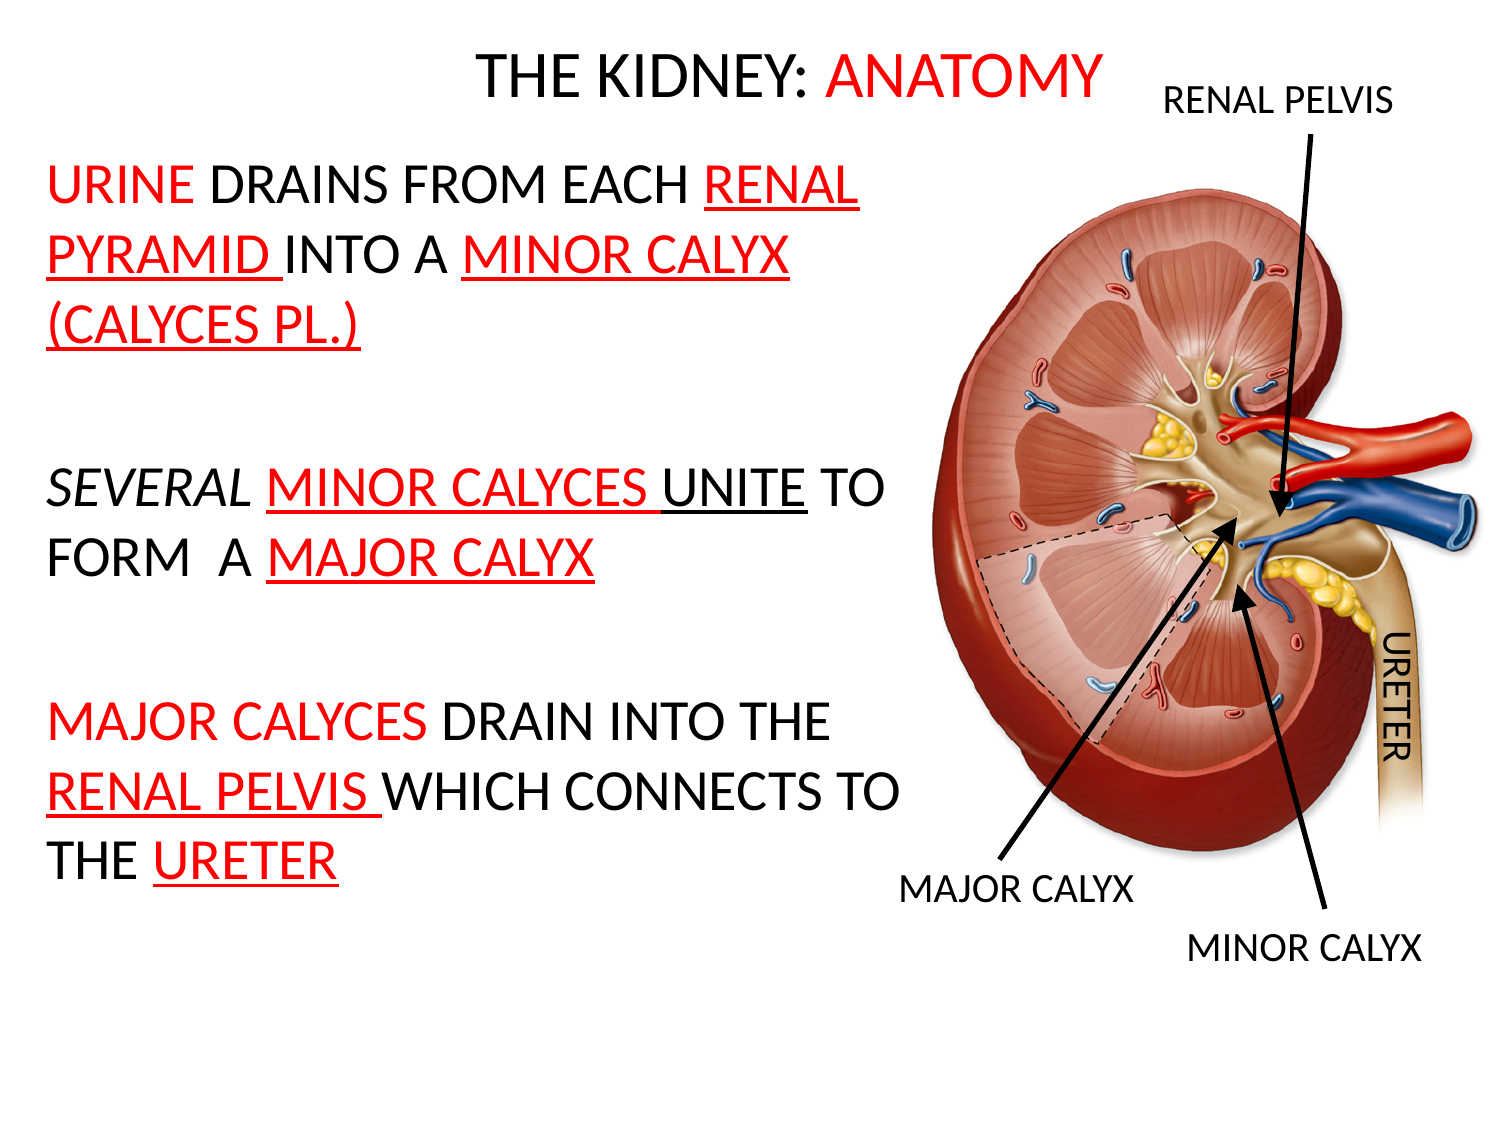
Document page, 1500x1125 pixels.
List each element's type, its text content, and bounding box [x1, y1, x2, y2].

list Urine drains from each renal pyramid into a minor calyx (calyces pl.) Several minor calyces unite to form a major calyx Major calyces drain into the renal pelvis which connects to the ureter [31, 137, 938, 1050]
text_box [899, 63, 1485, 979]
text_box The Kidney: Anatomy [115, 23, 1465, 211]
